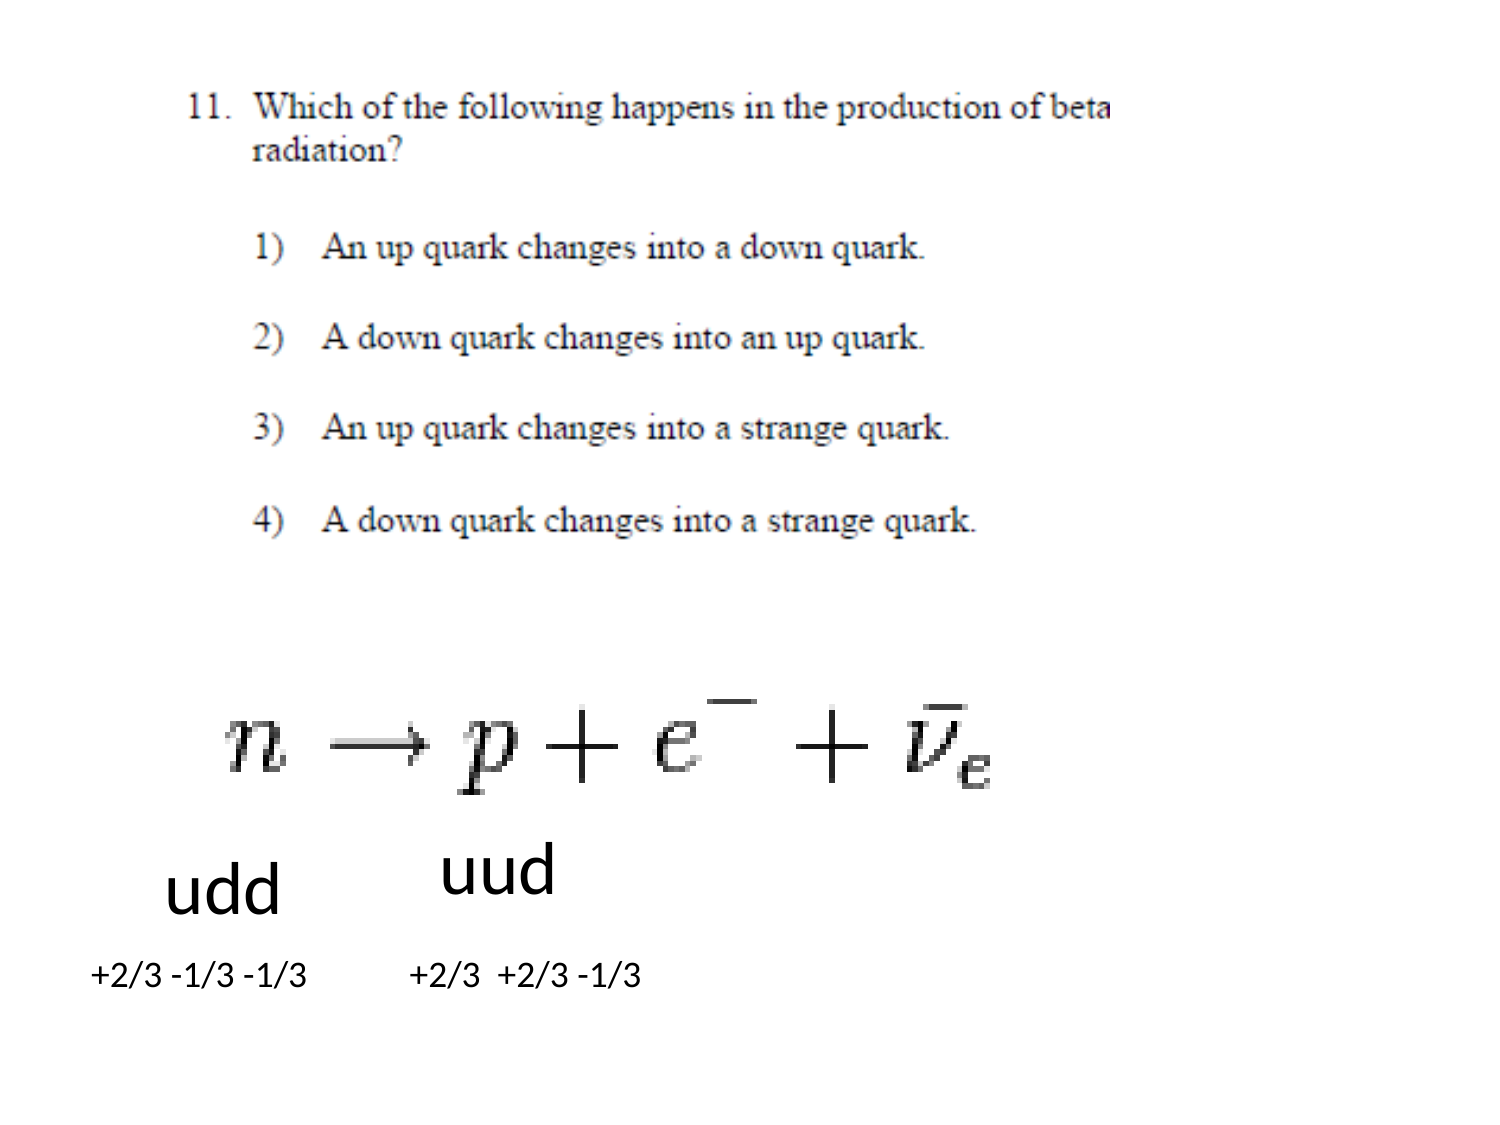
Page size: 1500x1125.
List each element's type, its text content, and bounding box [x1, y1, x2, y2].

text_box udd [149, 832, 375, 938]
text_box +2/3 -1/3 -1/3 [76, 942, 323, 1003]
text_box uud [424, 812, 611, 942]
picture [224, 699, 996, 795]
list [187, 74, 1110, 626]
text_box +2/3 +2/3 -1/3 [394, 942, 657, 1003]
